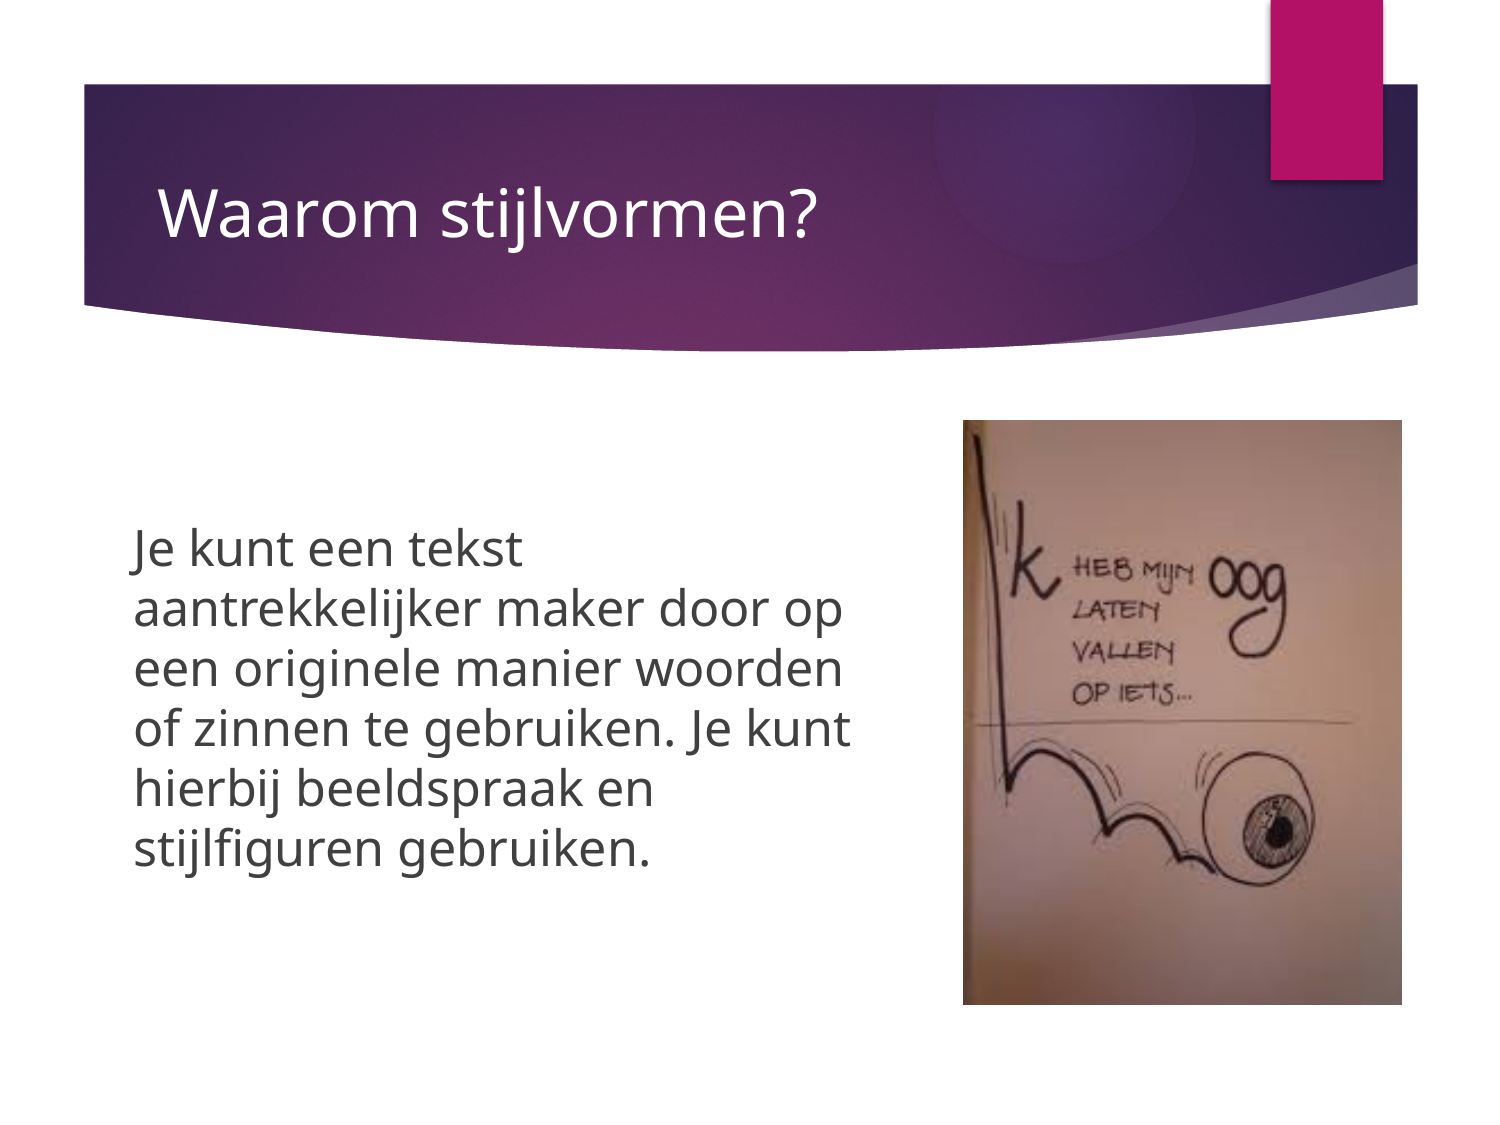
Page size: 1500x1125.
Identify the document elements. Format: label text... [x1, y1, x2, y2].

list Je kunt een tekst aantrekkelijker maker door op een originele manier woorden of zinnen te gebruiken. Je kunt hierbij beeldspraak en stijlfiguren gebruiken. [100, 508, 880, 929]
title Waarom stijlvormen? [142, 152, 1183, 269]
picture [963, 420, 1402, 1006]
